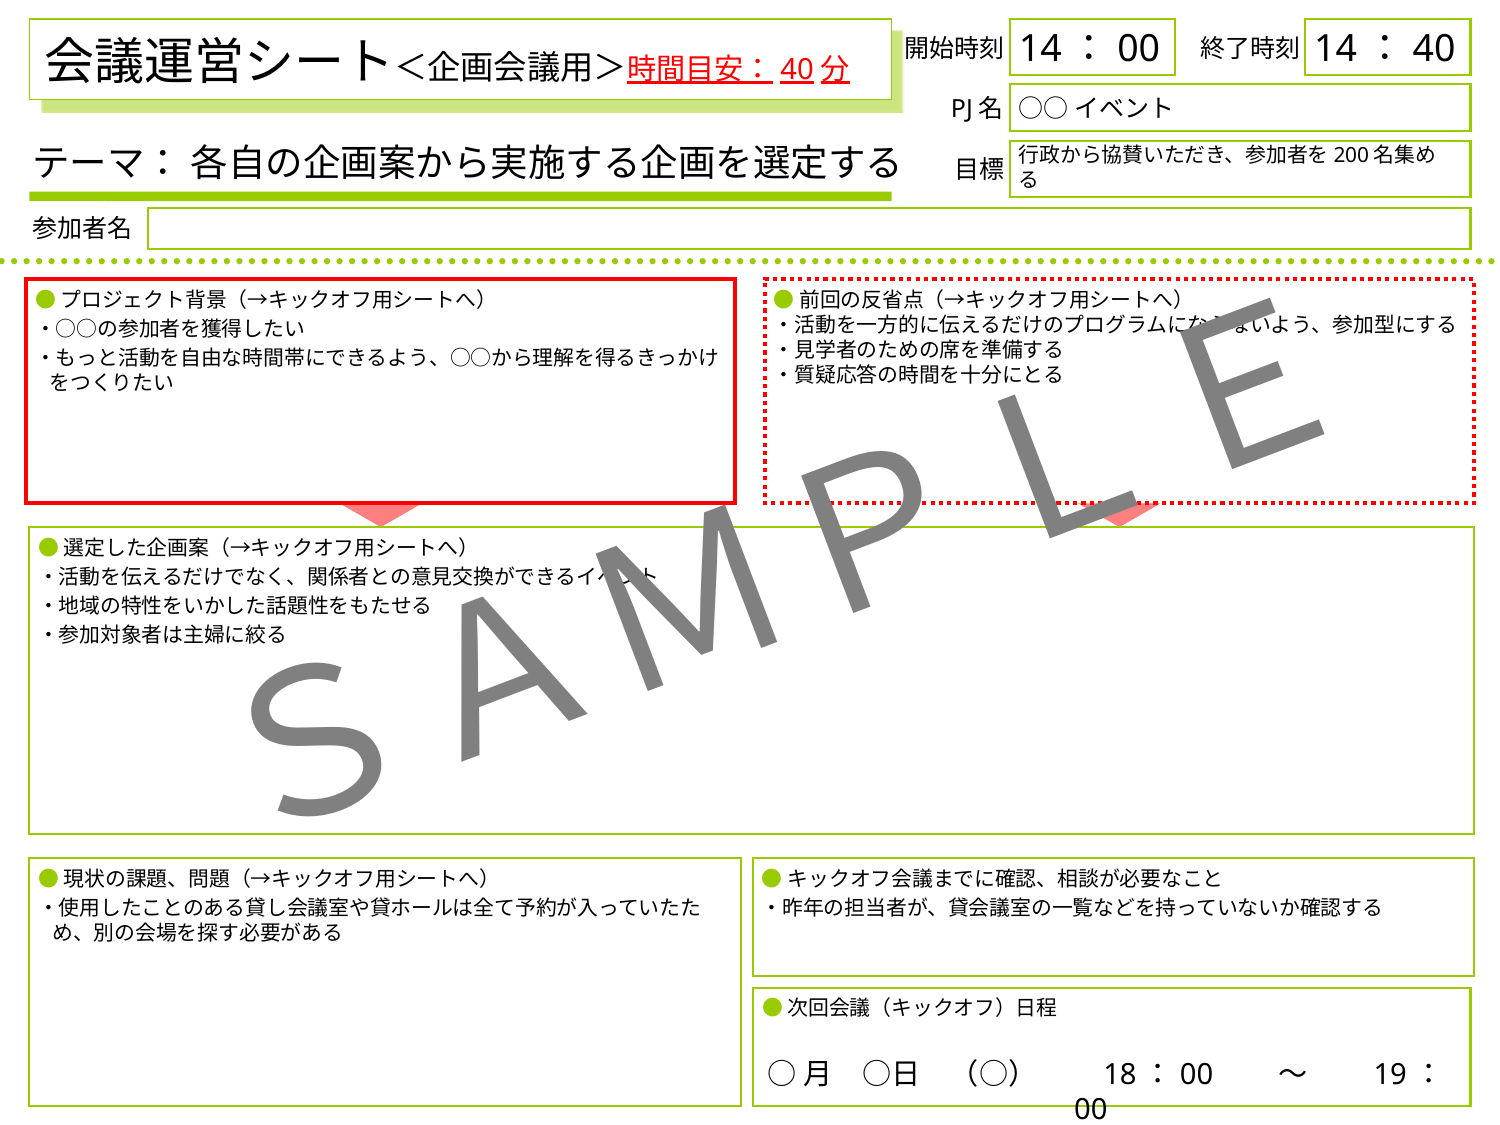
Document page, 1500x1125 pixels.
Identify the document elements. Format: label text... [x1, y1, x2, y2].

text_box ○○イベント [1009, 84, 1471, 132]
text_box ●前回の反省点（→キックオフ用シートへ） ・活動を一方的に伝えるだけのプログラムにならないよう、参加型にする ・見学者のための席を準備する ・質疑応答の時間を十分にとる [1272, 278, 1474, 504]
text_box テーマ： 各自の企画案から実施する企画を選定する [17, 131, 892, 192]
text_box [339, 503, 423, 527]
text_box ●現状の課題、問題（→キックオフ用シートへ） ・使用したことのある貸し会議室や貸ホールは全て予約が入っていたため、別の会場を探す必要がある [29, 857, 742, 1106]
text_box [147, 208, 1471, 250]
text_box ●キックオフ会議までに確認、相談が必要なこと ・昨年の担当者が、貸会議室の一覧などを持っていないか確認する [753, 857, 1474, 976]
text_box 参加者名 [17, 204, 148, 250]
text_box 行政から協賛いただき、参加者を200名集める [1009, 141, 1471, 198]
text_box 開始時刻 [889, 25, 1019, 70]
text_box ●前回の反省点（→キックオフ用シートへ） ・活動を一方的に伝えるだけのプログラムにならないよう、参加型にする ・見学者のための席を準備する ・質疑応答の時間を十分にとる [764, 278, 1143, 423]
title 会議運営シート＜企画会議用＞時間目安：40分 [29, 18, 892, 100]
text_box ●選定した企画案（→キックオフ用シートへ） ・活動を伝えるだけでなく、関係者との意見交換ができるイベント ・地域の特性をいかした話題性をもたせる ・参加対象者は主婦に絞る [405, 527, 1474, 835]
text_box 終了時刻 [1185, 25, 1316, 70]
text_box ●選定した企画案（→キックオフ用シートへ） ・活動を伝えるだけでなく、関係者との意見交換ができるイベント ・地域の特性をいかした話題性をもたせる ・参加対象者は主婦に絞る [29, 527, 491, 835]
text_box 目標 [939, 146, 1009, 192]
text_box ●プロジェクト背景（→キックオフ用シートへ） ・○○の参加者を獲得したい ・もっと活動を自由な時間帯にできるよう、○○から理解を得るきっかけをつくりたい [26, 278, 736, 504]
text_box ＳＡＭＰＬＥ [147, 213, 1408, 898]
text_box 14：40 [1305, 18, 1471, 75]
text_box ●次回会議（キックオフ）日程 ○月 ○日 （○） 18：00 ～ 19：00 [753, 987, 1471, 1106]
text_box 14：00 [1009, 18, 1176, 75]
text_box PJ名 [935, 85, 1019, 131]
